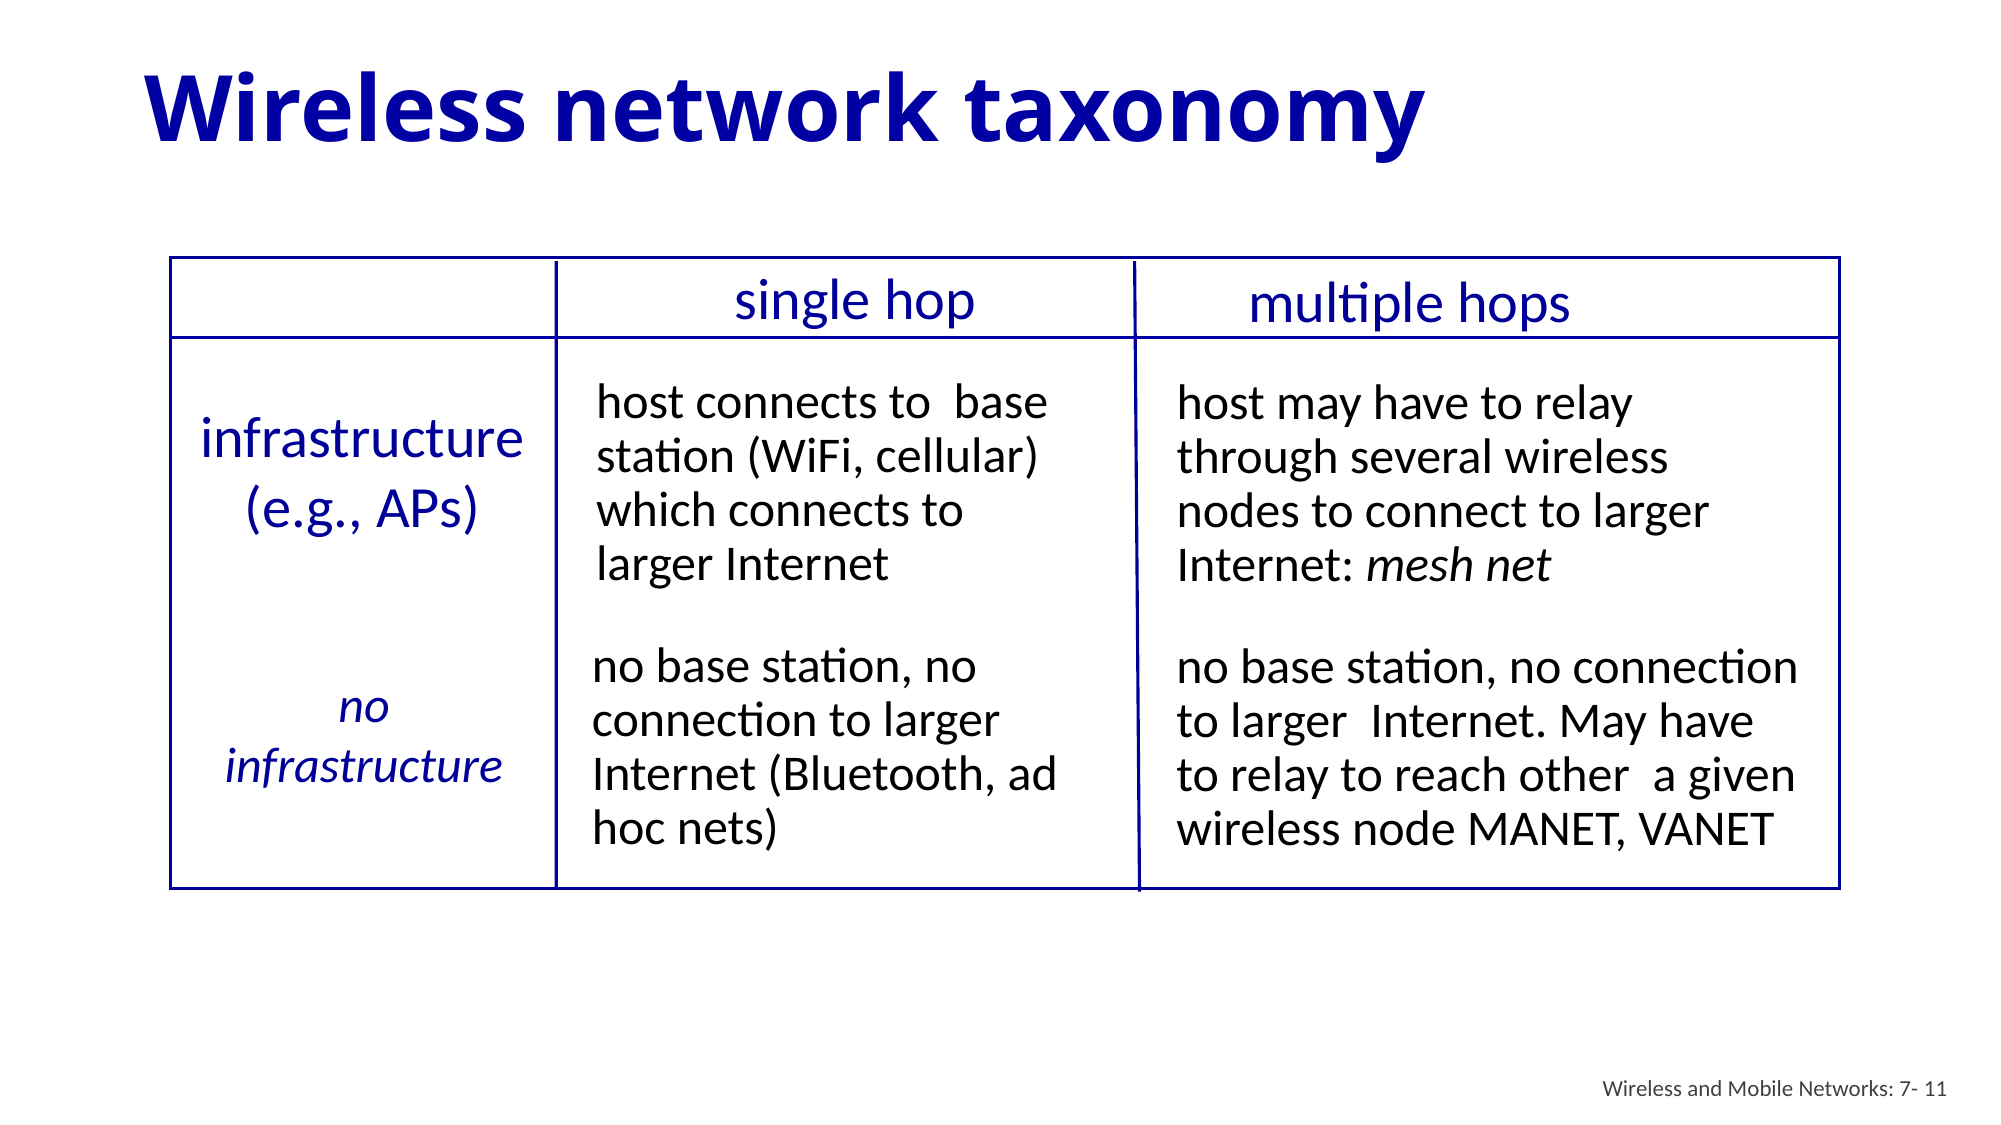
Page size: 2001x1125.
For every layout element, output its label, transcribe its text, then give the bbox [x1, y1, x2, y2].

slide_number Wireless and Mobile Networks: 7- 11 [1512, 1056, 1963, 1117]
title Wireless network taxonomy [129, 38, 1855, 186]
text_box [170, 257, 1840, 336]
text_box [170, 339, 1840, 889]
text_box single hop [720, 253, 991, 257]
